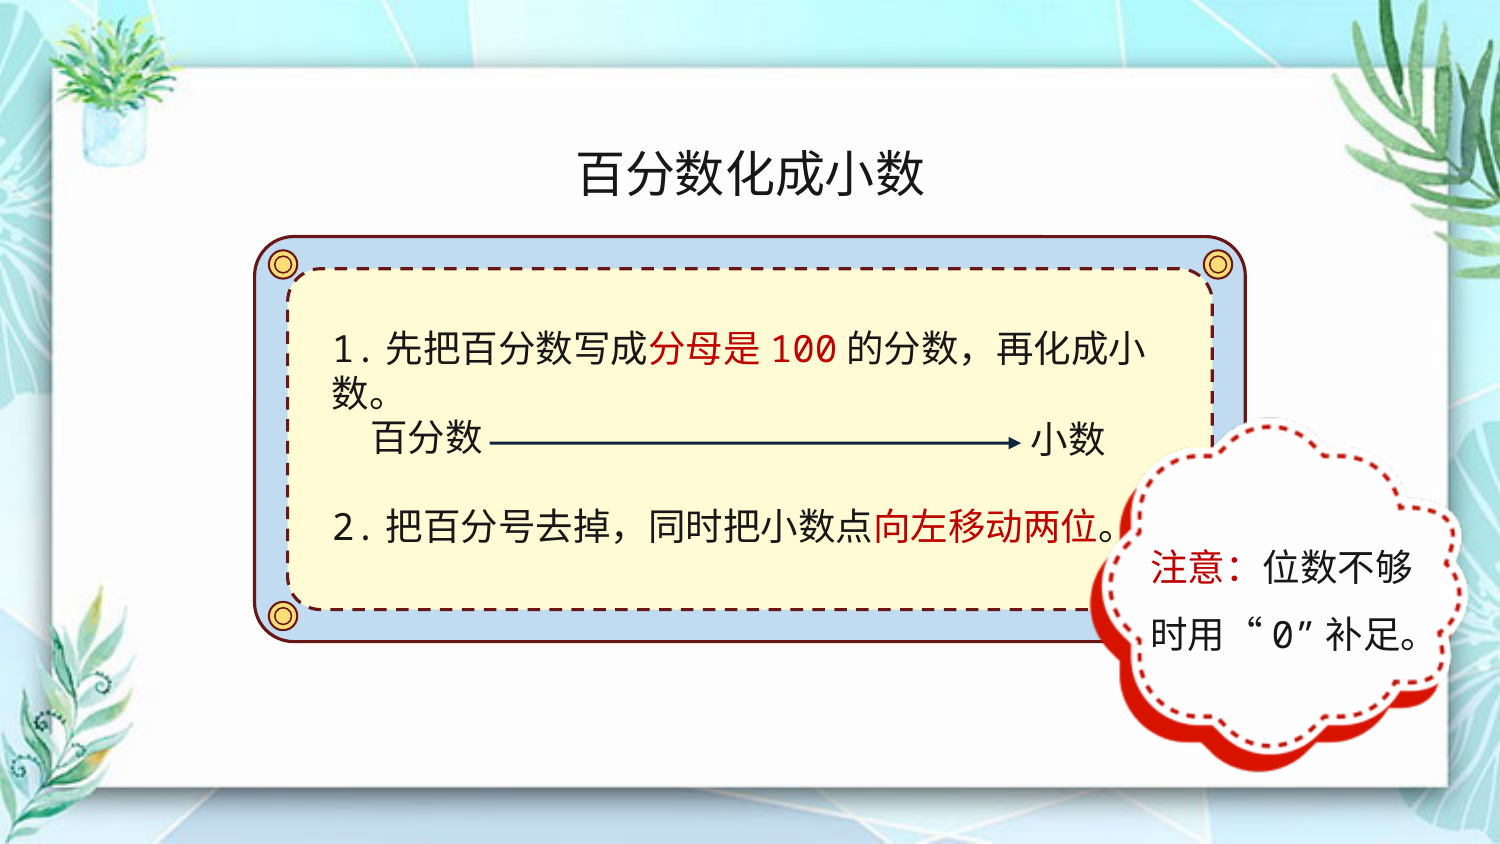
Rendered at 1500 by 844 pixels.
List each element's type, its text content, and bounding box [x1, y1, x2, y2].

picture [0, 0, 1500, 844]
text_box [1083, 408, 1476, 781]
text_box 百分数化成小数 [545, 134, 955, 210]
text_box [254, 236, 1246, 642]
